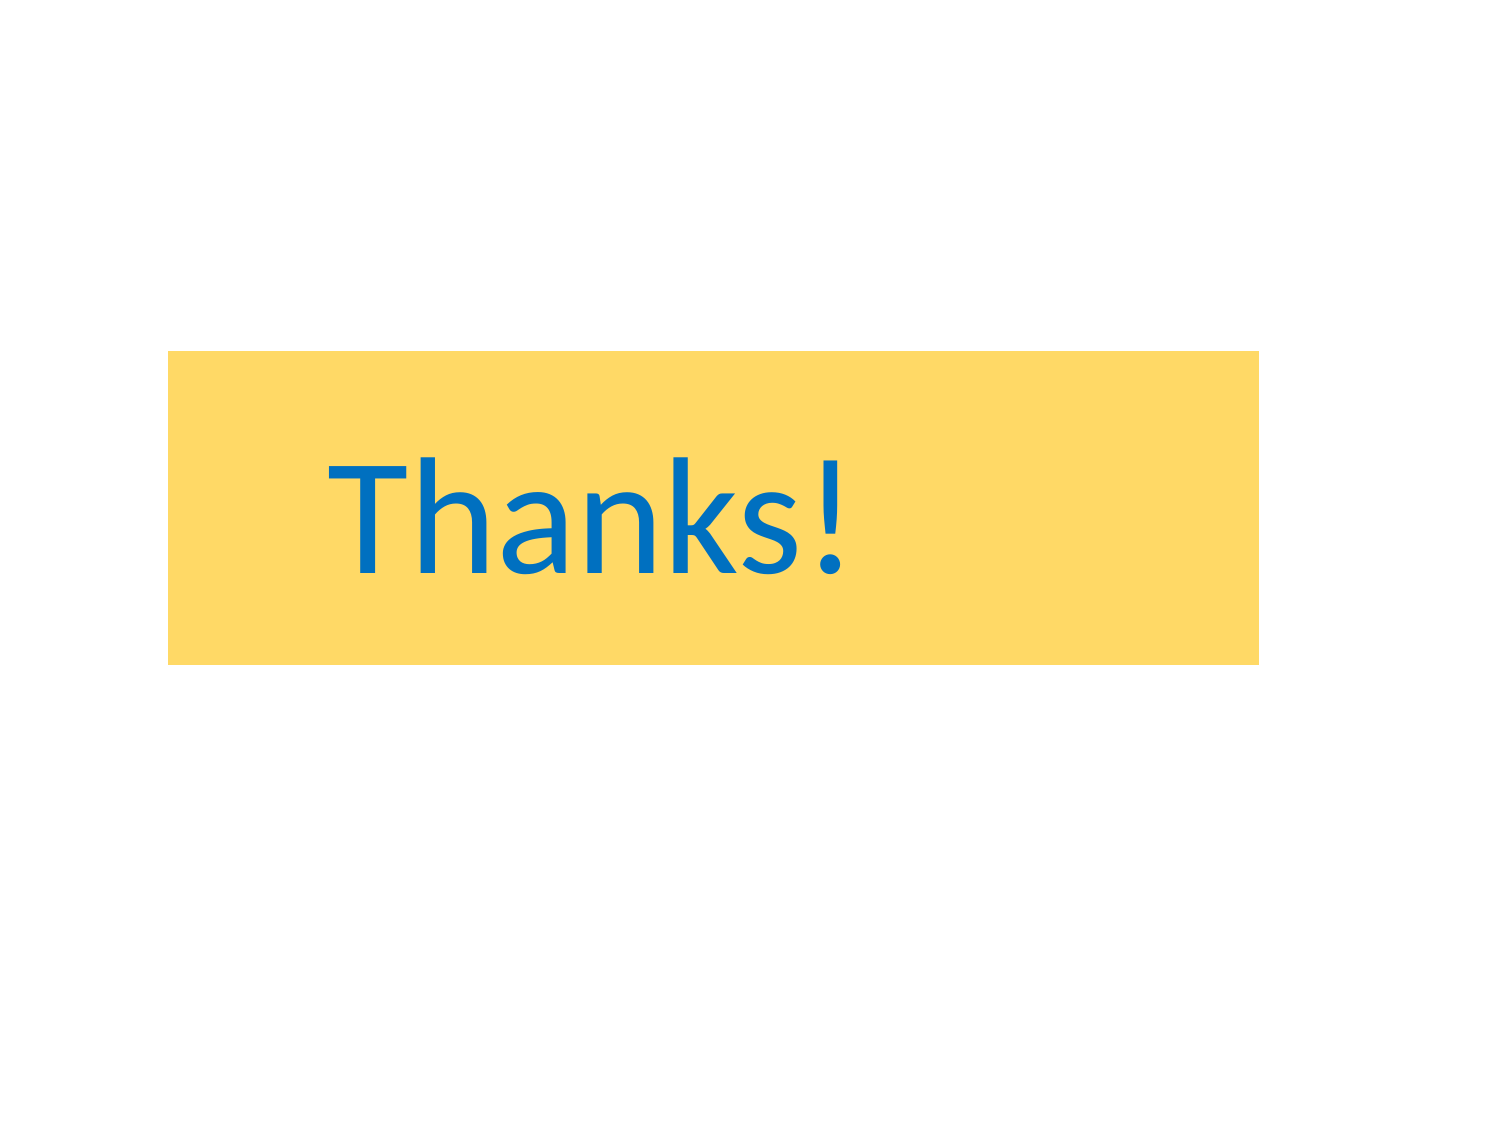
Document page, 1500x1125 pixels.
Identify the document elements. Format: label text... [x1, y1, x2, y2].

text_box [168, 351, 1259, 665]
text_box Thanks! [313, 399, 1339, 614]
